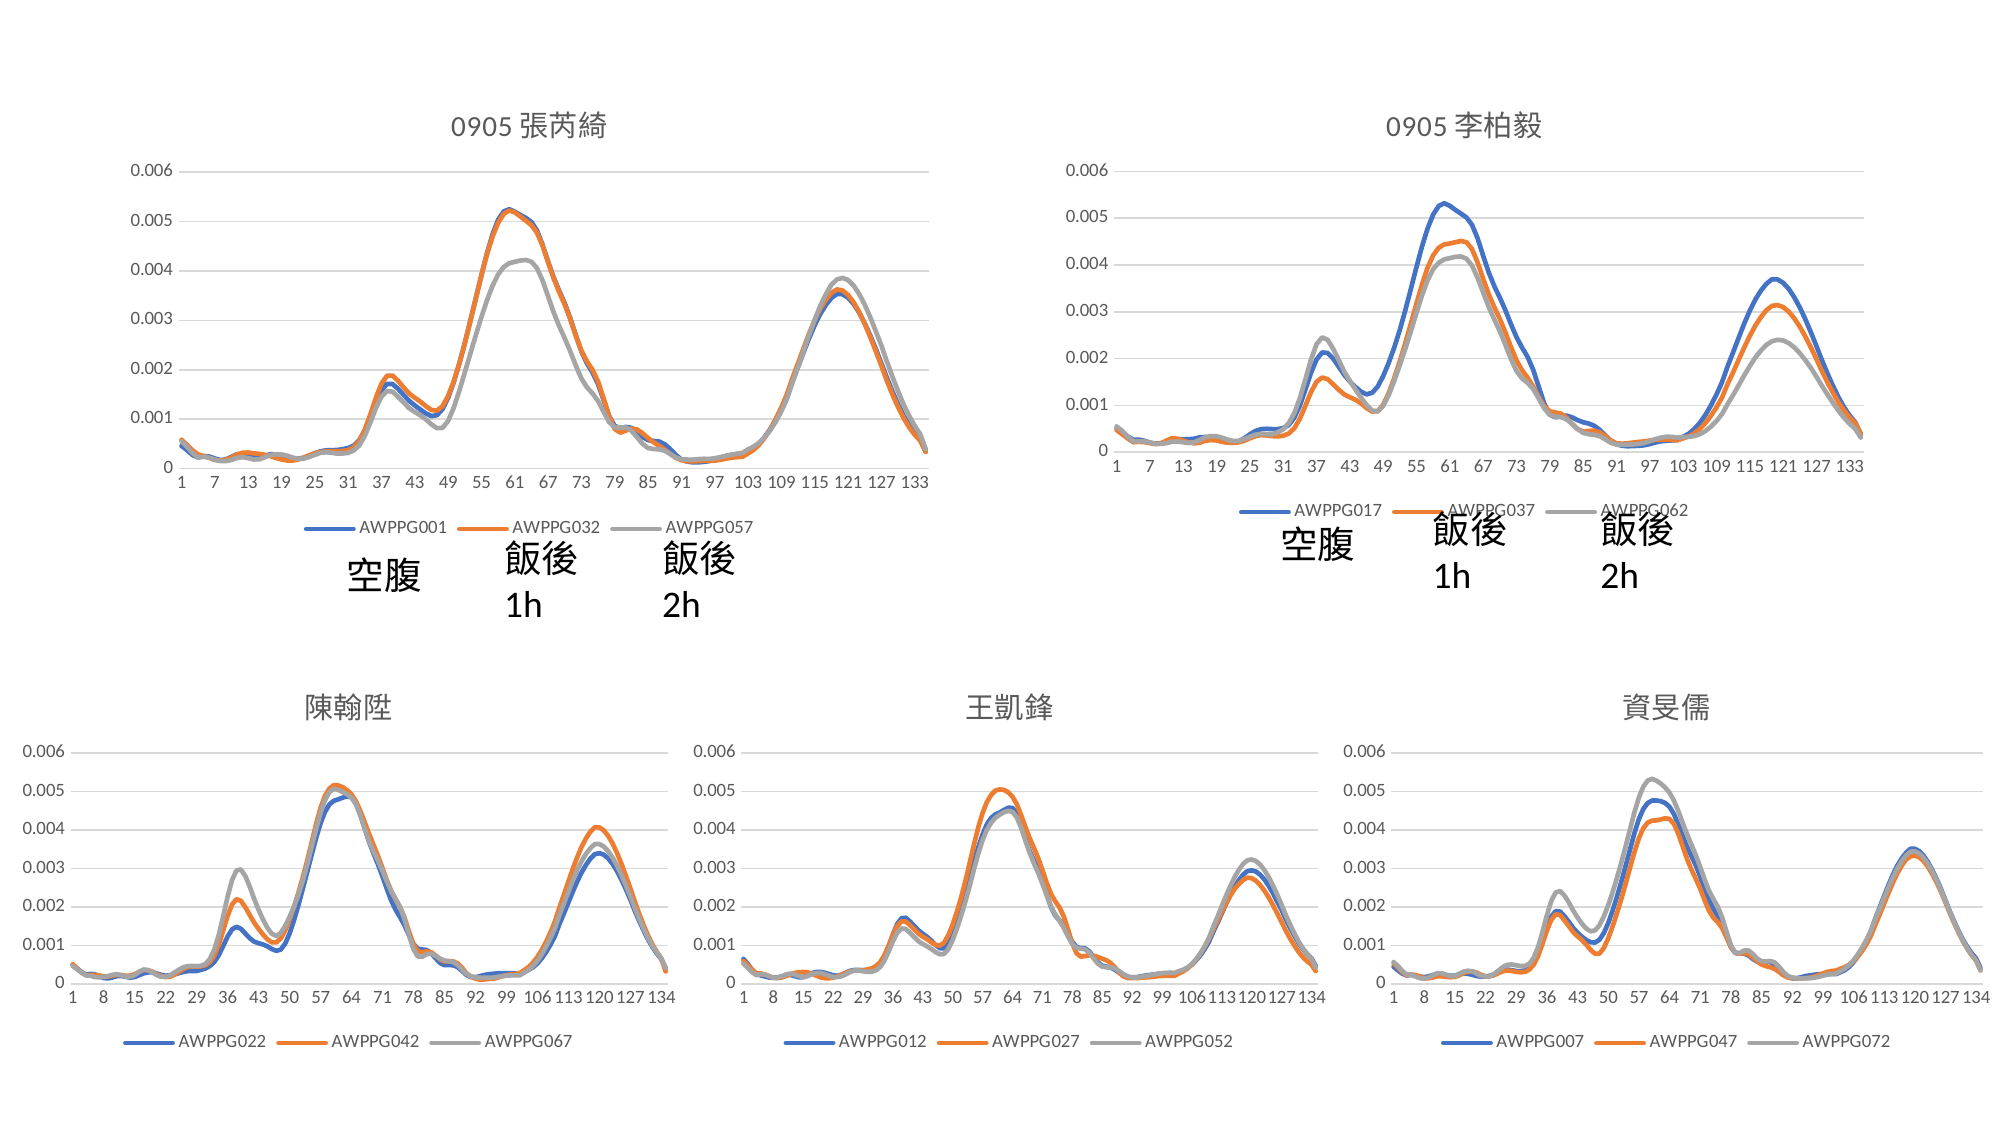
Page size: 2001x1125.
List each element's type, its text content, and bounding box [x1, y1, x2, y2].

text_box 飯後1h [489, 545, 595, 633]
chart [8, 659, 2000, 1059]
text_box 空腹 [331, 545, 438, 605]
text_box 空腹 [1265, 528, 1371, 574]
text_box 飯後 2h [647, 545, 753, 633]
chart [114, 76, 946, 545]
text_box 飯後 2h [1585, 528, 1691, 604]
text_box 飯後1h [1417, 528, 1524, 604]
chart [1049, 76, 1881, 528]
